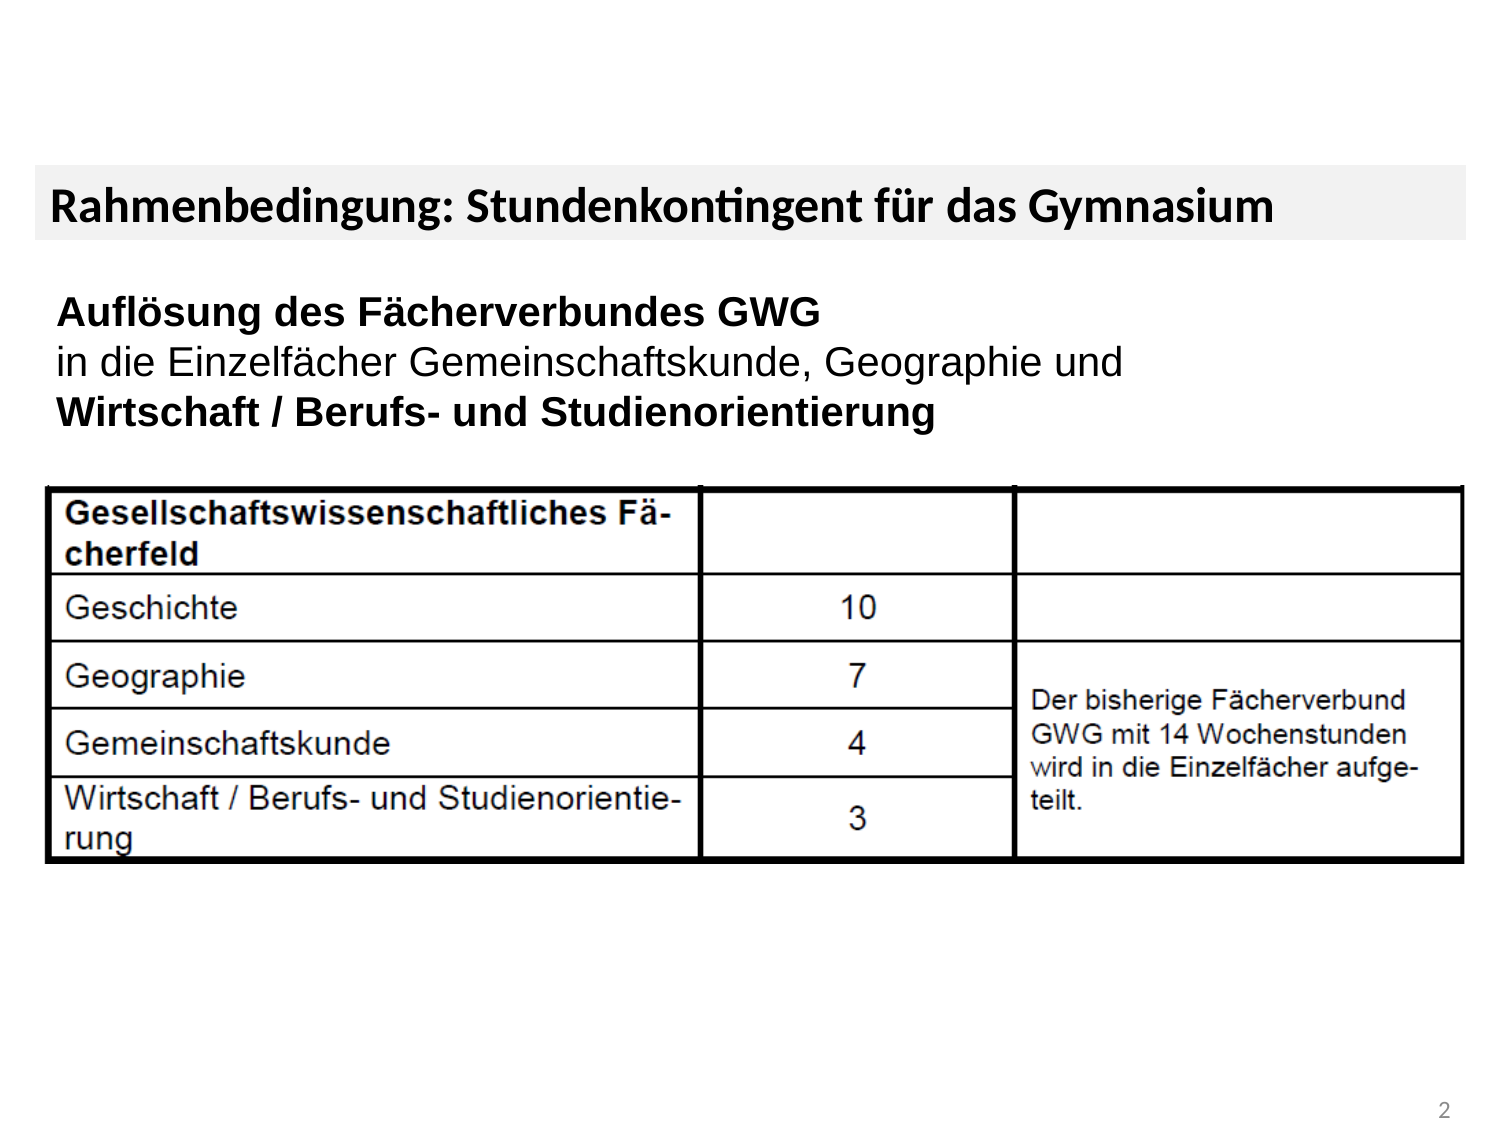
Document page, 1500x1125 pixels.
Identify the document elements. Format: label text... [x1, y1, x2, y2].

slide_number 2 [1149, 1078, 1466, 1125]
picture [41, 485, 1465, 864]
text_box Rahmenbedingung: Stundenkontingent für das Gymnasium [35, 165, 1466, 240]
text_box Auflösung des Fächerverbundes GWG in die Einzelfächer Gemeinschaftskunde, Geographie und Wirtschaft / Berufs- und Studienorientierung [41, 277, 1463, 475]
